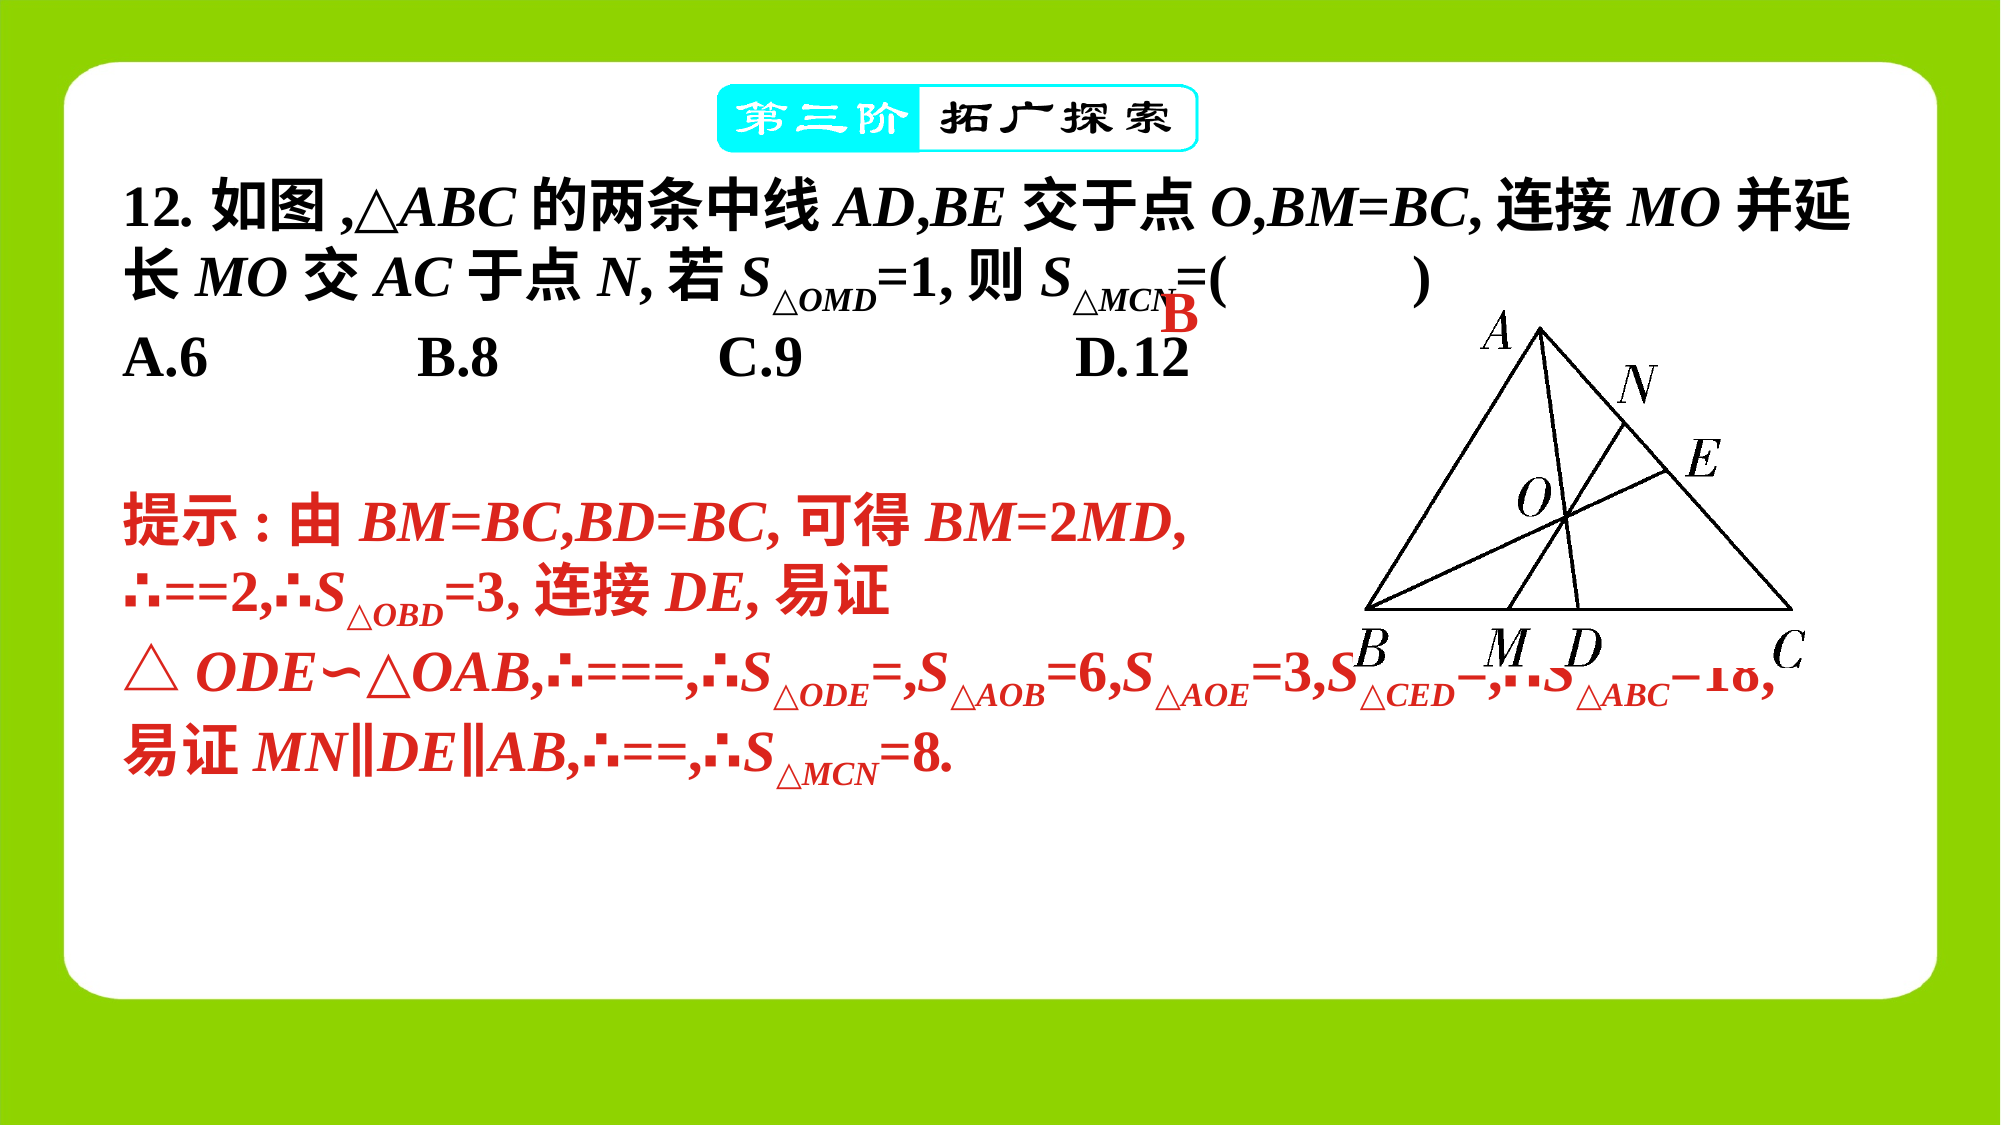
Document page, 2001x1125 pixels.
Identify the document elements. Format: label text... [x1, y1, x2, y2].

text_box B [1145, 267, 1234, 352]
picture [0, 0, 2001, 1125]
